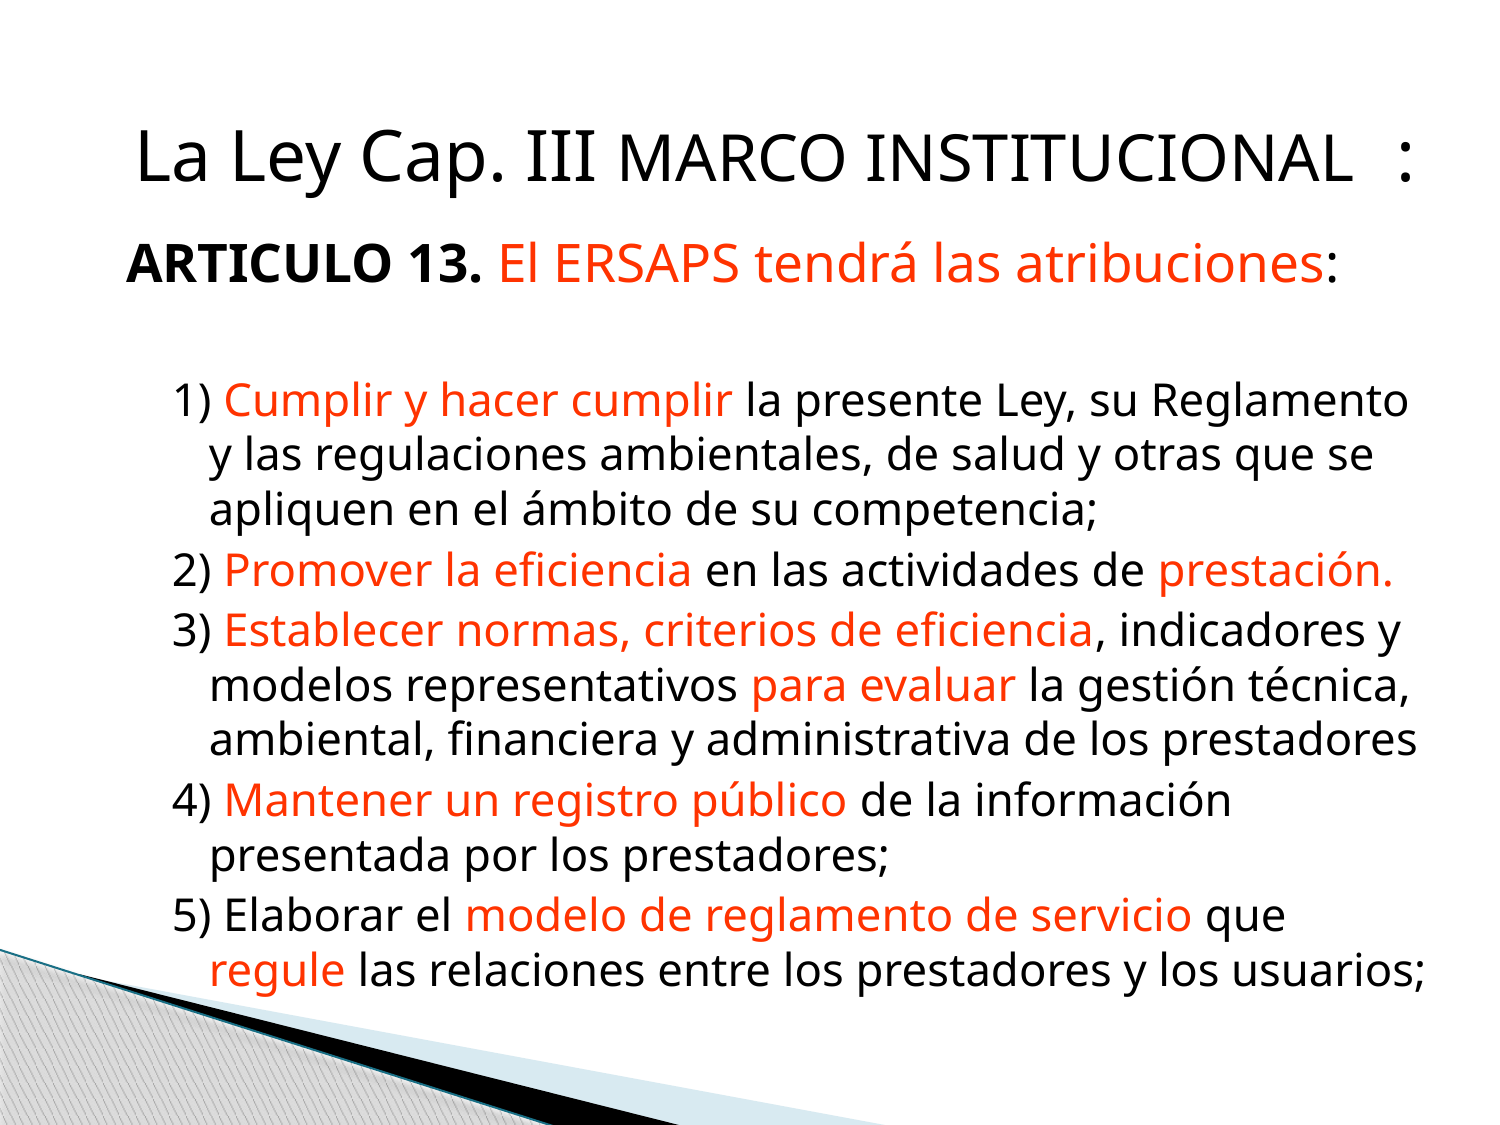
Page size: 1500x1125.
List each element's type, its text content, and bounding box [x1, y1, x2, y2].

text_box La Ley Cap. III MARCO INSTITUCIONAL : [99, 69, 1450, 223]
list ARTICULO 13. El ERSAPS tendrá las atribuciones: 1) Cumplir y hacer cumplir la presente Ley, su Reglamento y las regulaciones ambientales, de salud y otras que se apliquen en el ámbito de su competencia; 2) Promover la eficiencia en las actividades de prestación. 3) Establecer normas, criterios de eficiencia, indicadores y modelos representativos para evaluar la gestión técnica, ambiental, financiera y administrativa de los prestadores 4) Mantener un registro público de la información presentada por los prestadores; 5) Elaborar el modelo de reglamento de servicio que regule las relaciones entre los prestadores y los usuarios; [93, 222, 1444, 1043]
